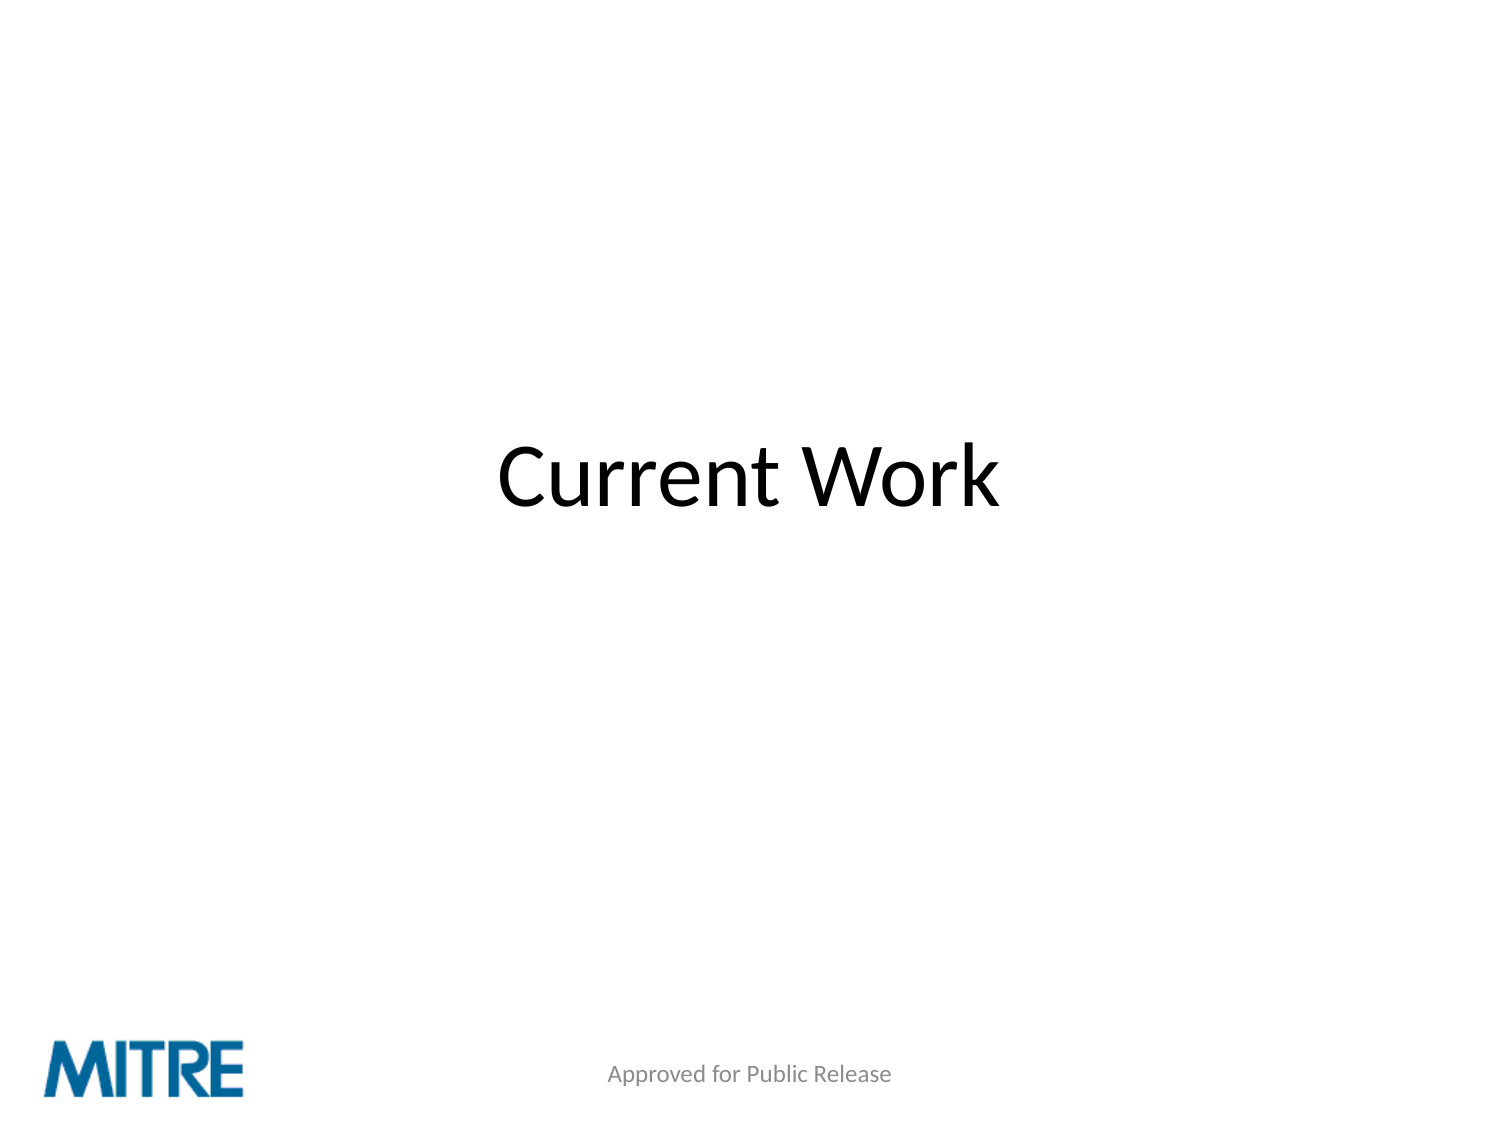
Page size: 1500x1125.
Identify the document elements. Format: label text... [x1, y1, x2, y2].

footer Approved for Public Release [512, 1042, 988, 1103]
title Current Work [112, 349, 1388, 591]
picture [37, 1033, 250, 1103]
